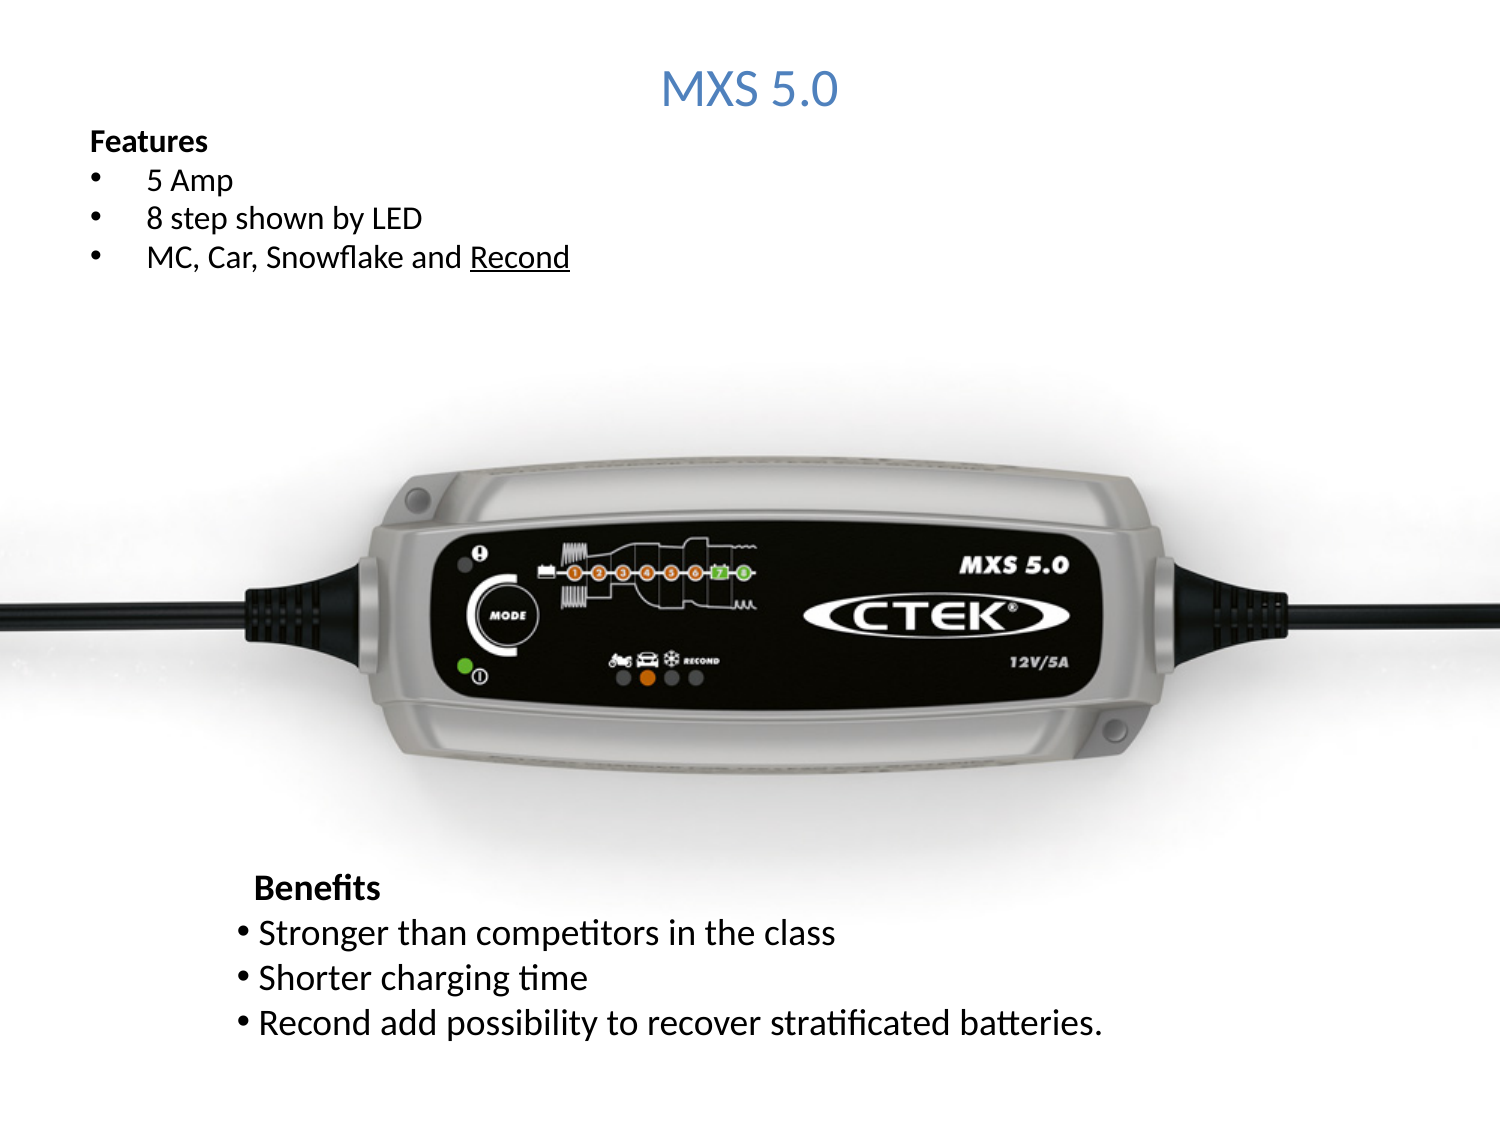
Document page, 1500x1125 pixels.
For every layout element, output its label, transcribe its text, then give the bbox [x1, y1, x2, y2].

title MXS 5.0 [75, 45, 1425, 119]
text_box Benefits Stronger than competitors in the class Shorter charging time Recond add possibility to recover stratificated batteries. [222, 1028, 1119, 1125]
list Features 5 Amp 8 step shown by LED MC, Car, Snowflake and Recond [75, 119, 1425, 267]
picture [0, 268, 1500, 1020]
